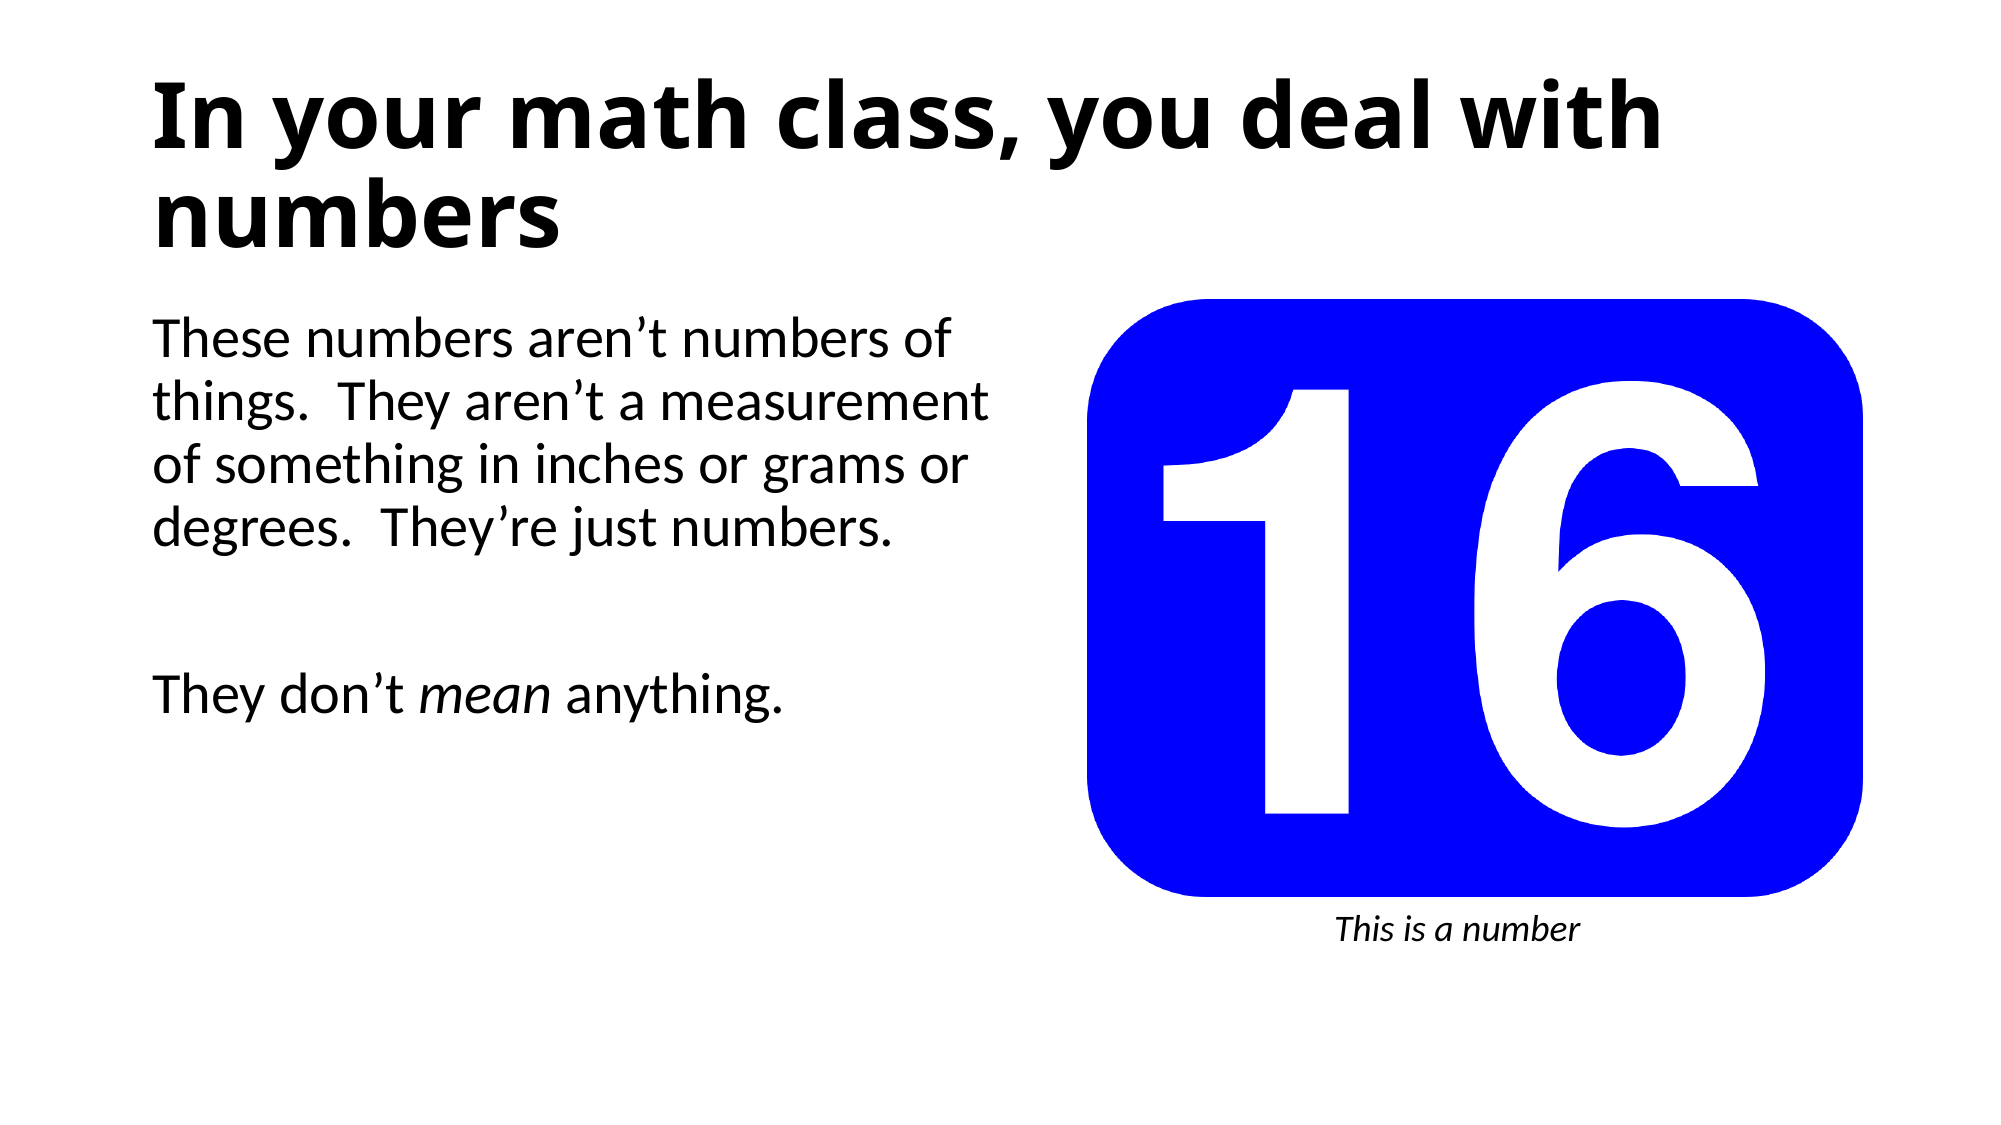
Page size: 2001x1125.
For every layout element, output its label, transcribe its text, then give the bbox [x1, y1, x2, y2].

picture [1087, 299, 1863, 897]
text_box This is a number [1319, 896, 2000, 956]
title In your math class, you deal with numbers [137, 59, 1863, 278]
list These numbers aren’t numbers of things. They aren’t a measurement of something in inches or grams or degrees. They’re just numbers. They don’t mean anything. [137, 299, 1028, 1014]
